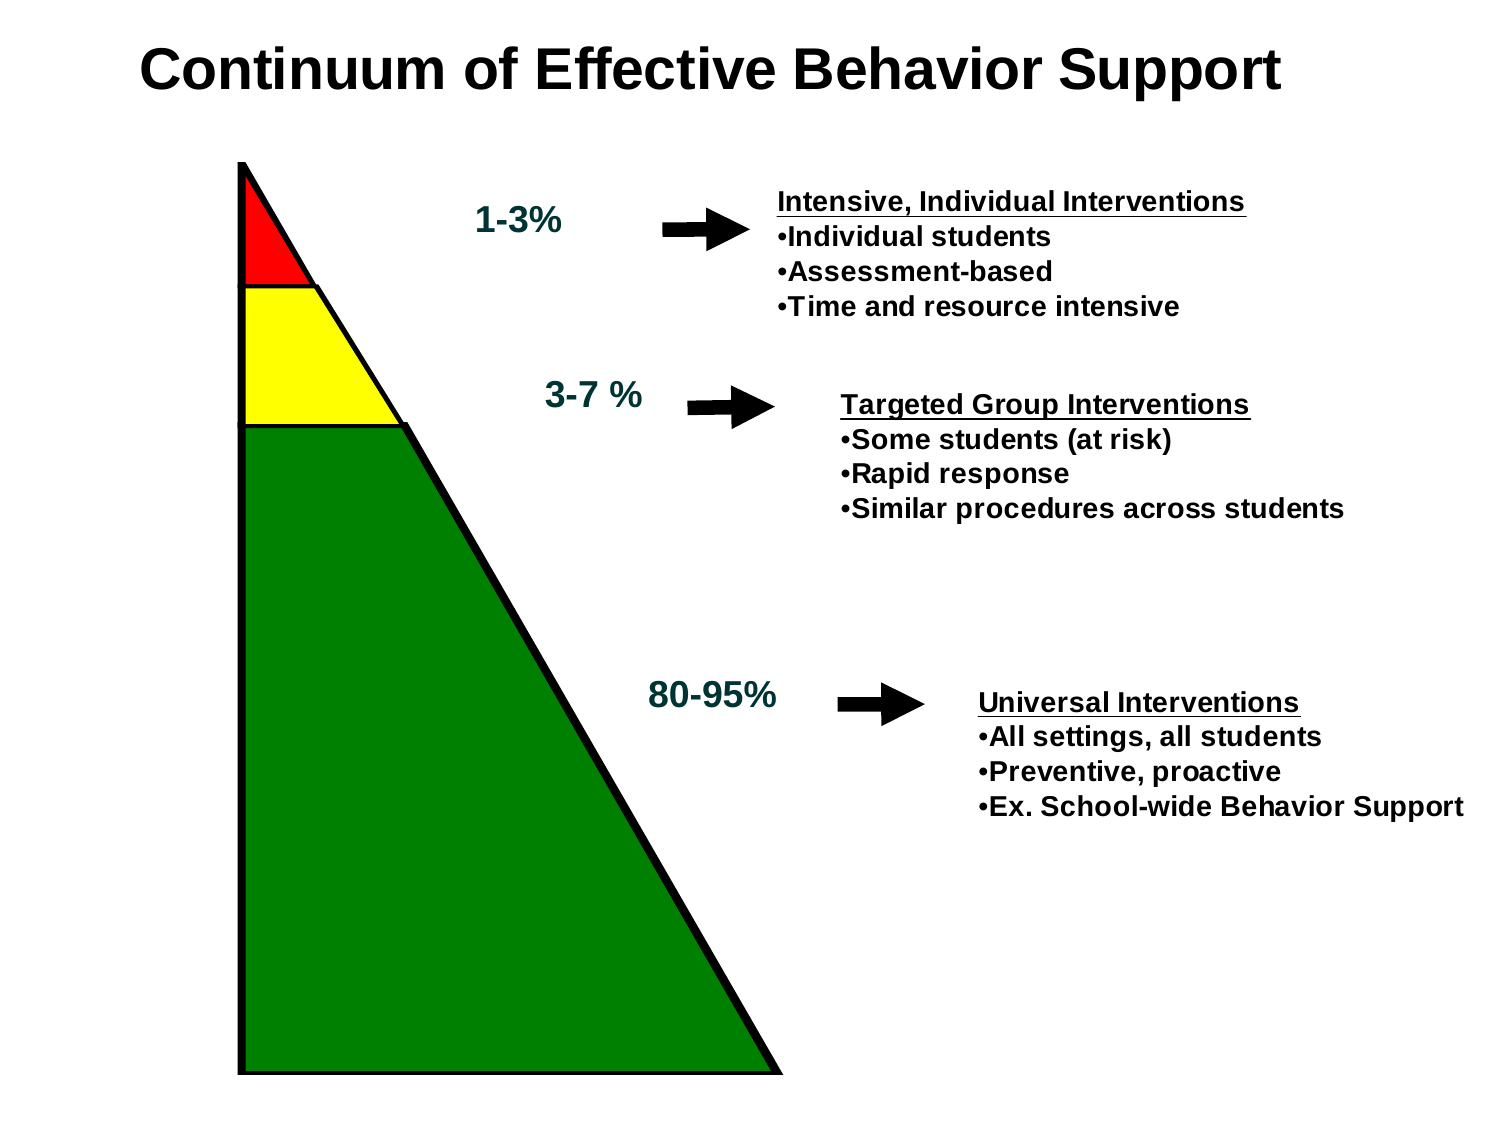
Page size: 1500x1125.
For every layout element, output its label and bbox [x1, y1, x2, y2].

text_box [0, 0, 1500, 1125]
text_box [237, 162, 788, 1076]
